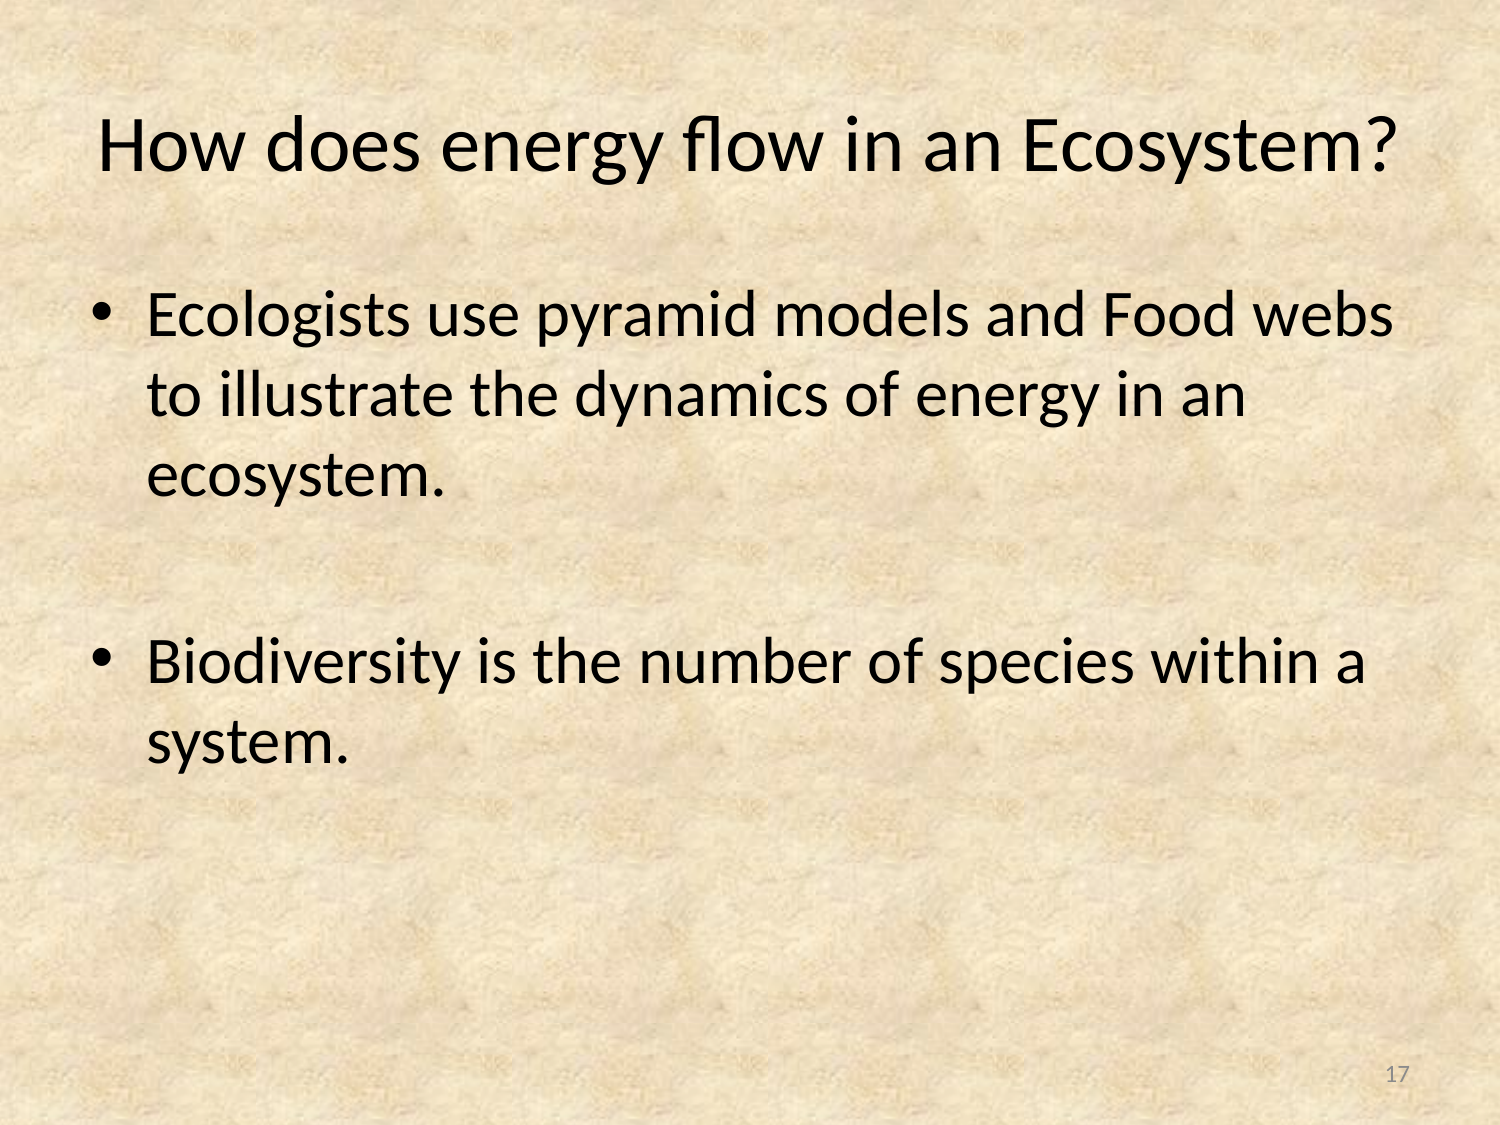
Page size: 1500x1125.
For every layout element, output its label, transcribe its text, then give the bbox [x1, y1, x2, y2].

list Ecologists use pyramid models and Food webs to illustrate the dynamics of energy in an ecosystem. Biodiversity is the number of species within a system. [75, 262, 1425, 1005]
slide_number 17 [1074, 1042, 1425, 1103]
title How does energy flow in an Ecosystem? [75, 45, 1425, 233]
